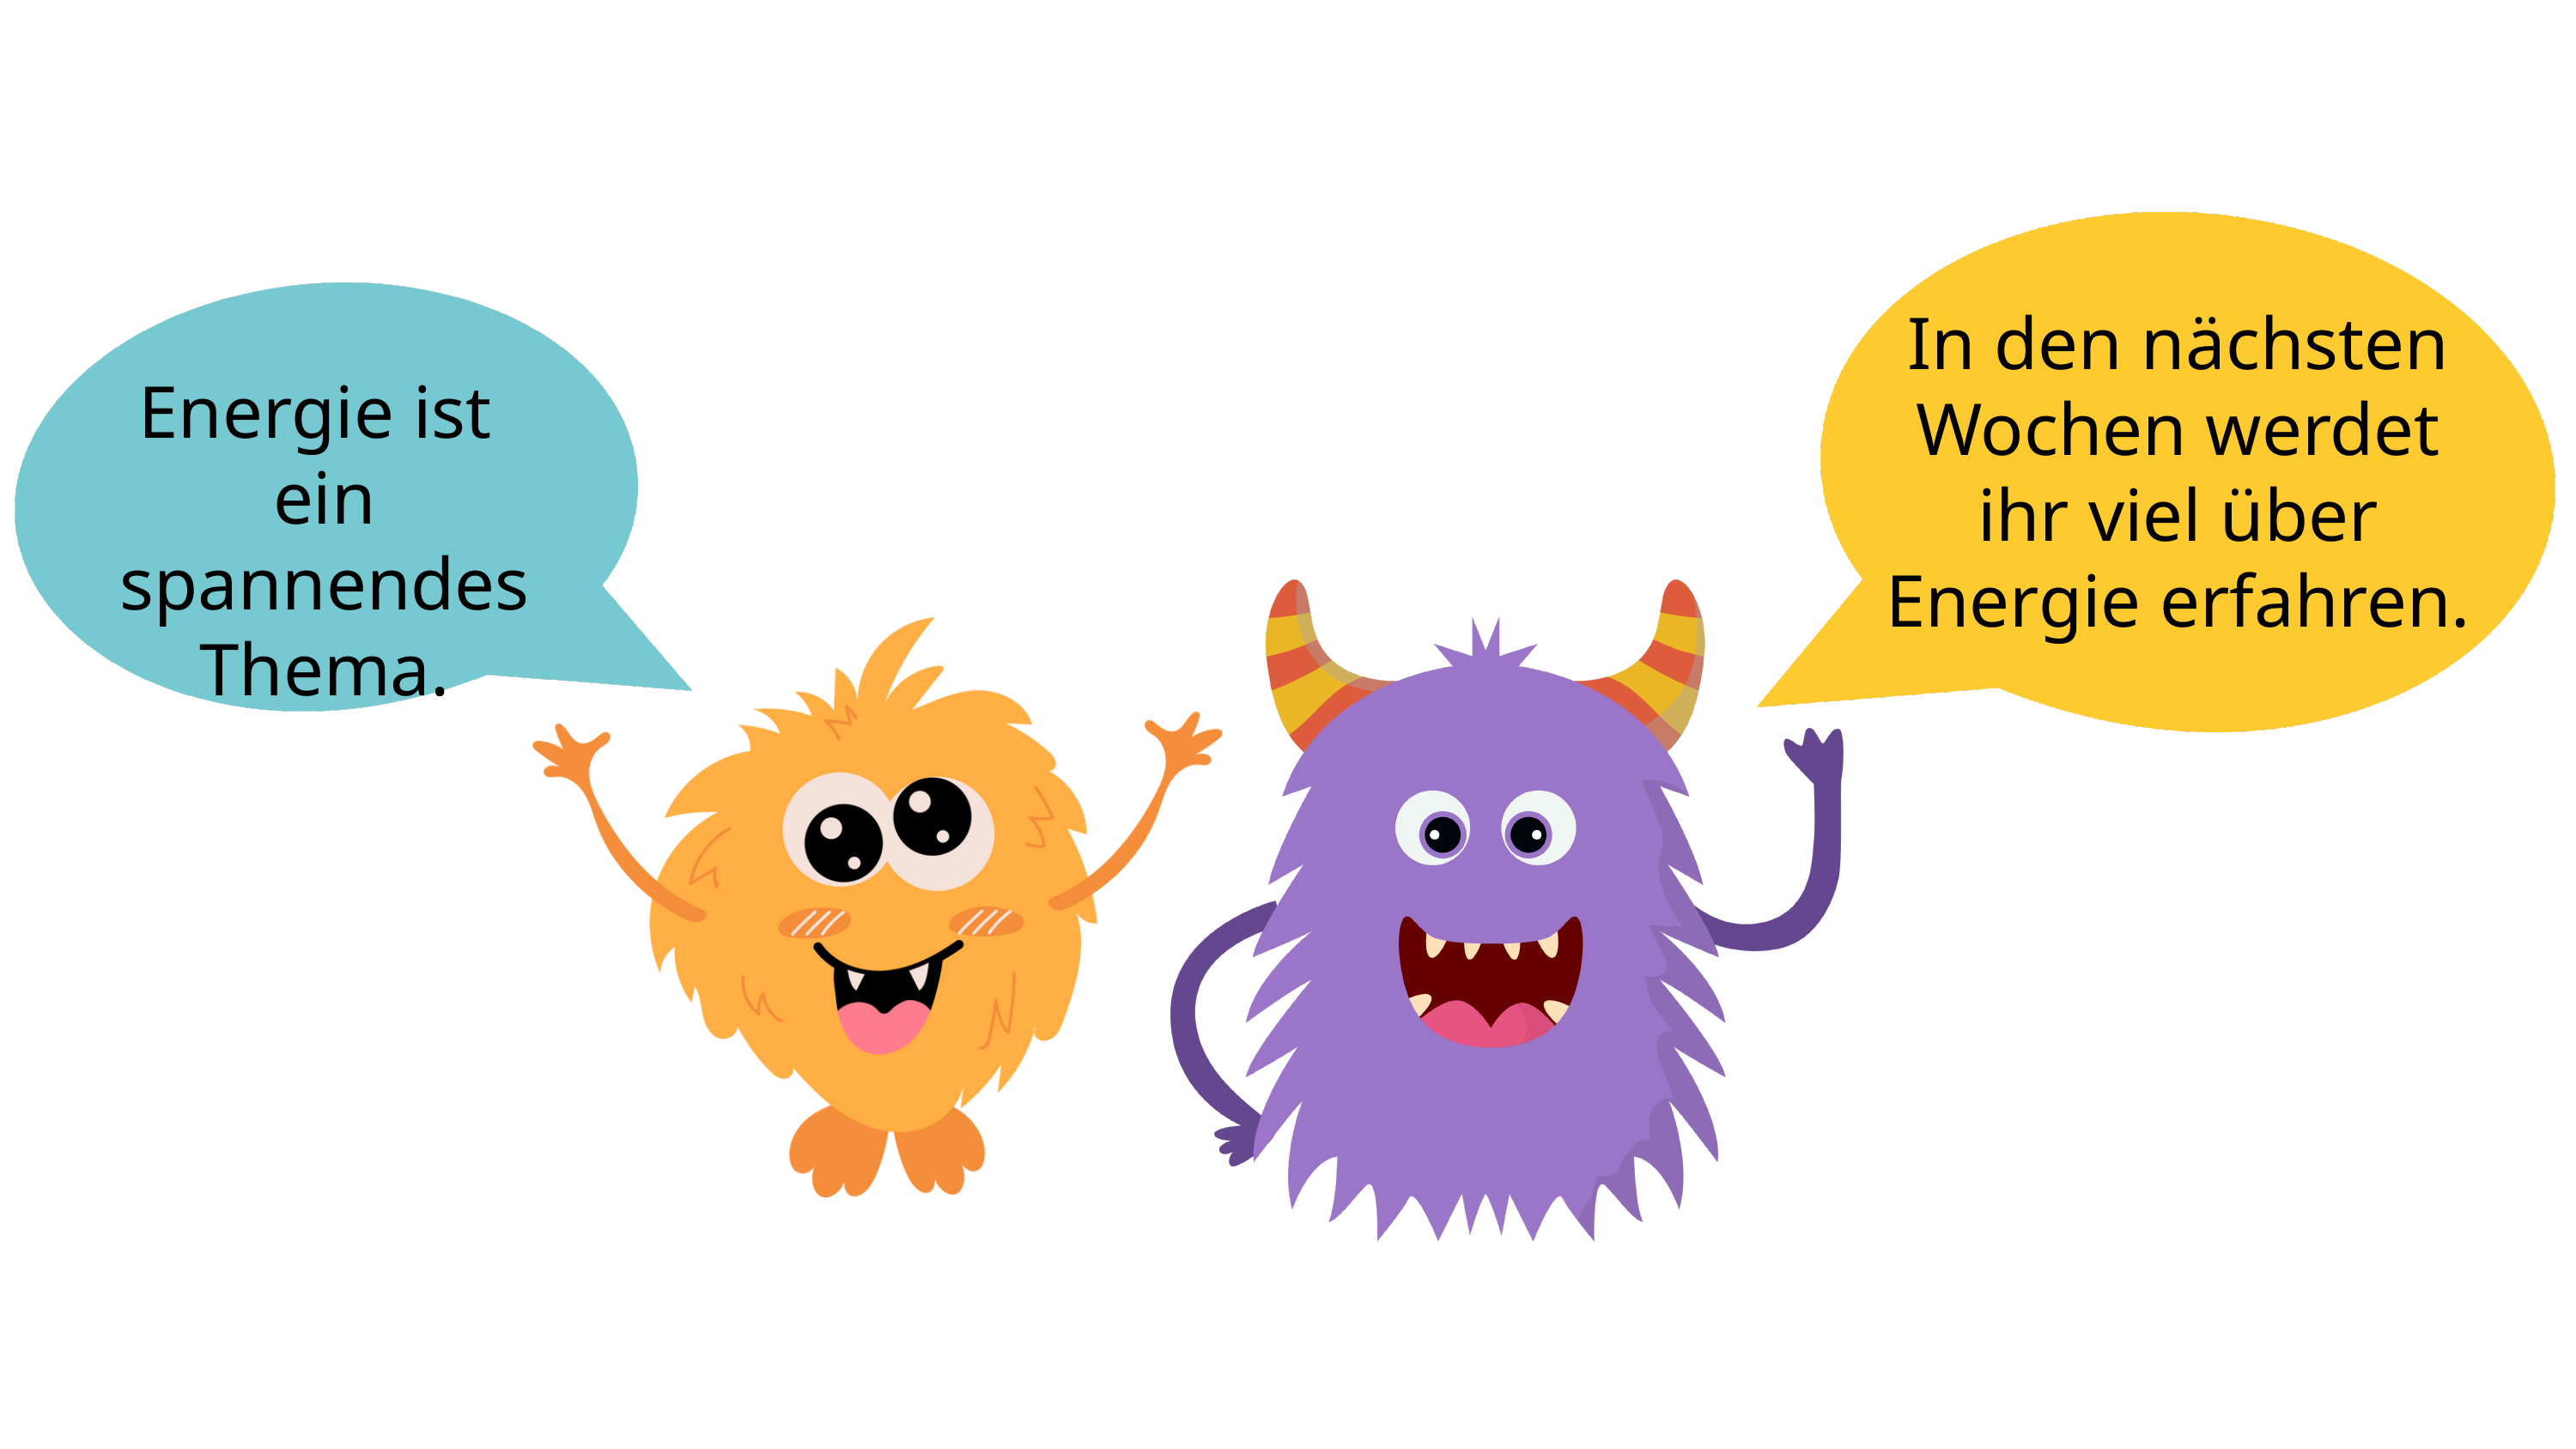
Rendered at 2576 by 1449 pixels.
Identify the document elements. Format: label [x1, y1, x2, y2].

picture [0, 264, 731, 729]
text_box [1169, 573, 1846, 1241]
picture [1706, 186, 2576, 757]
text_box [532, 617, 1169, 1197]
